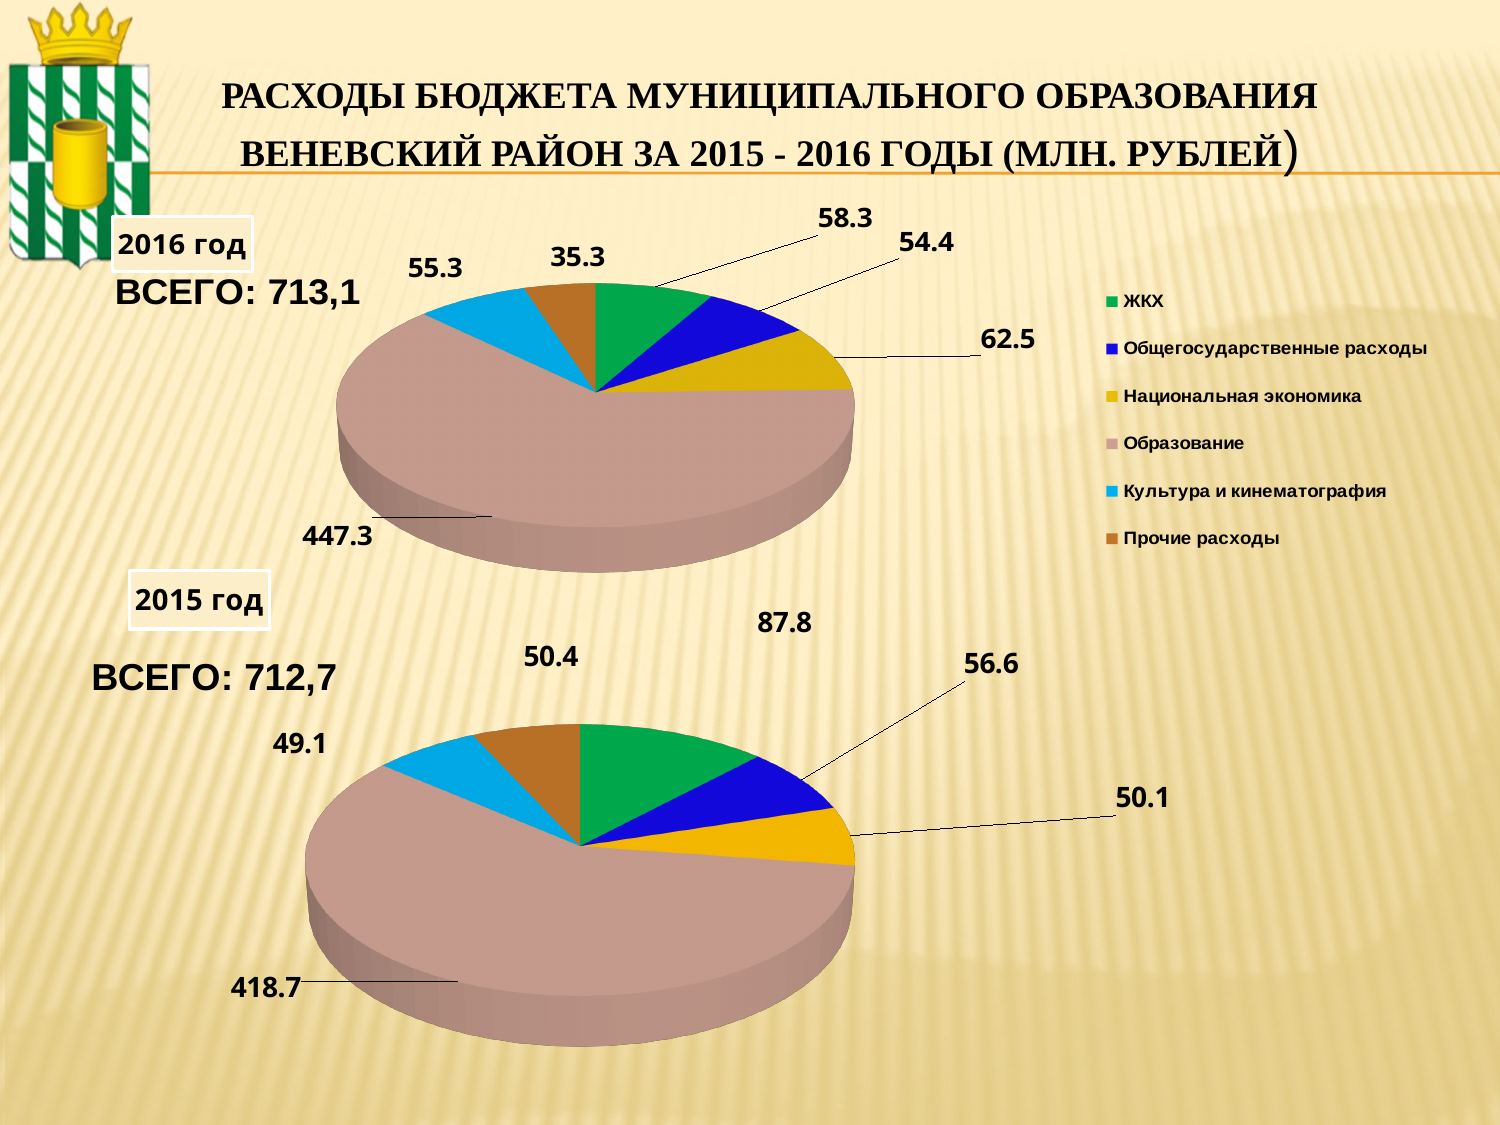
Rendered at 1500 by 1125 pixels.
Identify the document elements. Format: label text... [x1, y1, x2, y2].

text_box РАСХОДЫ БЮДЖЕТА МУНИЦИПАЛЬНОГО ОБРАЗОВАНИЯ ВЕНЕВСКИЙ РАЙОН ЗА 2015 - 2016 ГОДЫ (МЛН. РУБЛЕЙ) [162, 64, 1388, 146]
picture [4, 0, 153, 271]
chart [88, 148, 1460, 599]
chart [76, 562, 1380, 1078]
